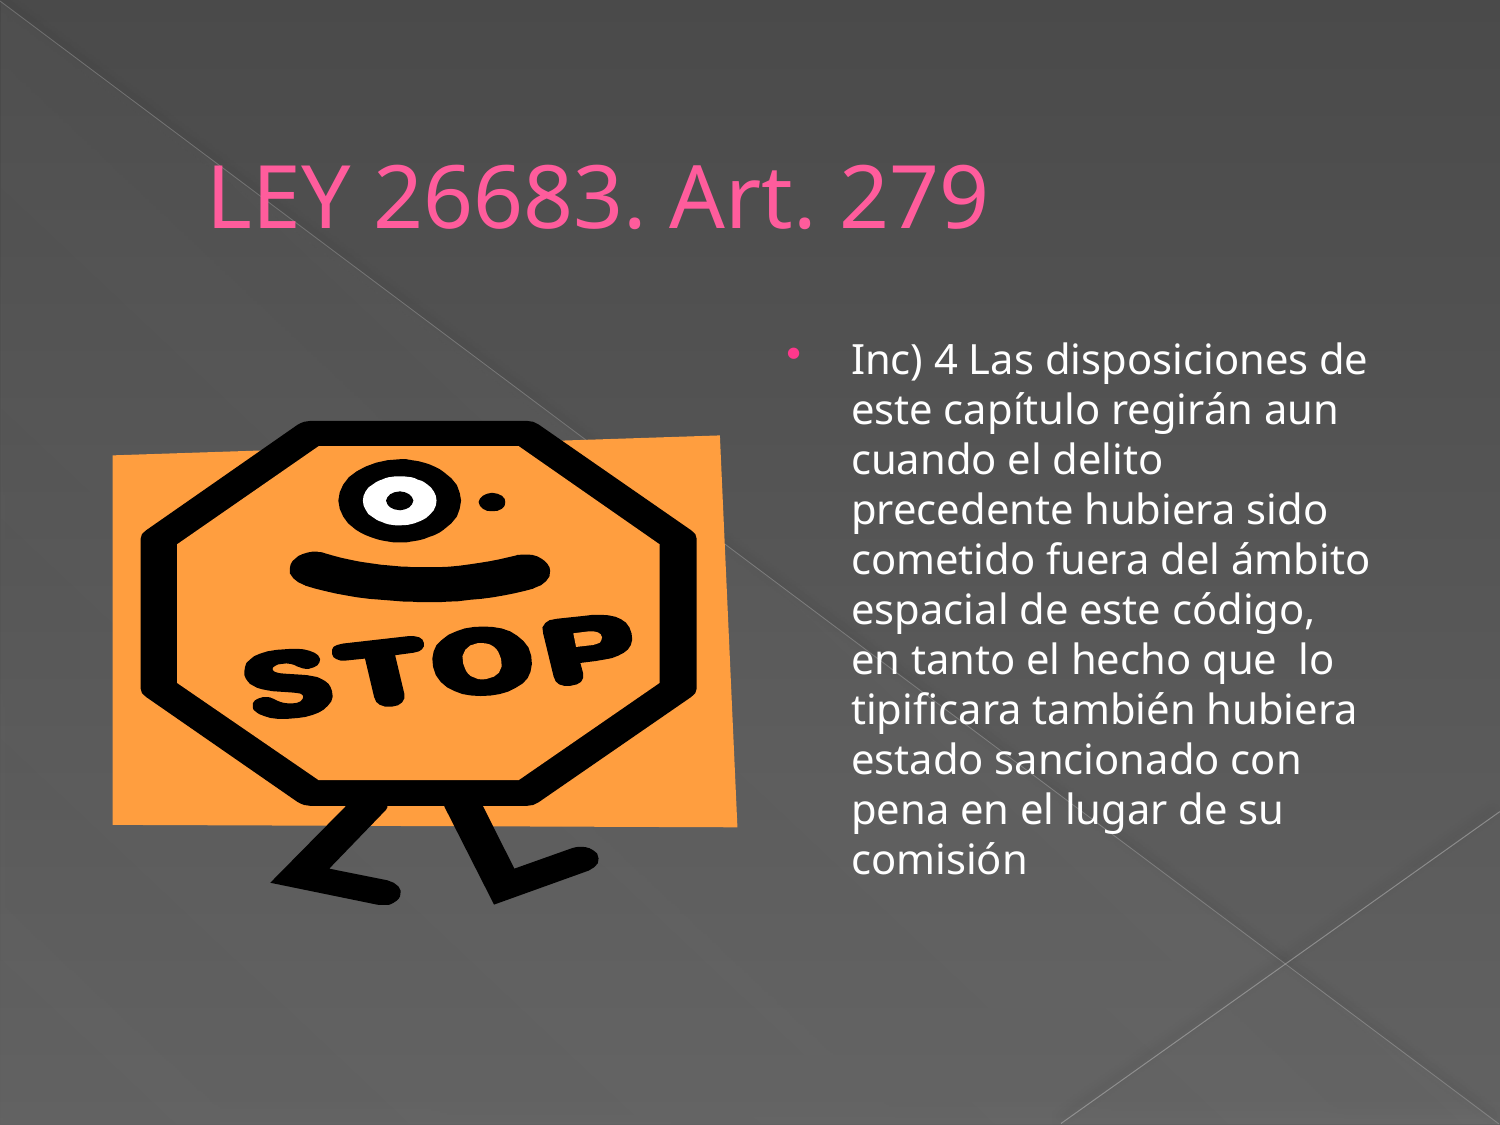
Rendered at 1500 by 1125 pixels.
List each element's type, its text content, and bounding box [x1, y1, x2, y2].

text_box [112, 420, 738, 906]
title LEY 26683. Art. 279 [112, 99, 1388, 288]
list Inc) 4 Las disposiciones de este capítulo regirán aun cuando el delito precedente hubiera sido cometido fuera del ámbito espacial de este código, en tanto el hecho que lo tipificara también hubiera estado sancionado con pena en el lugar de su comisión [762, 324, 1388, 1001]
